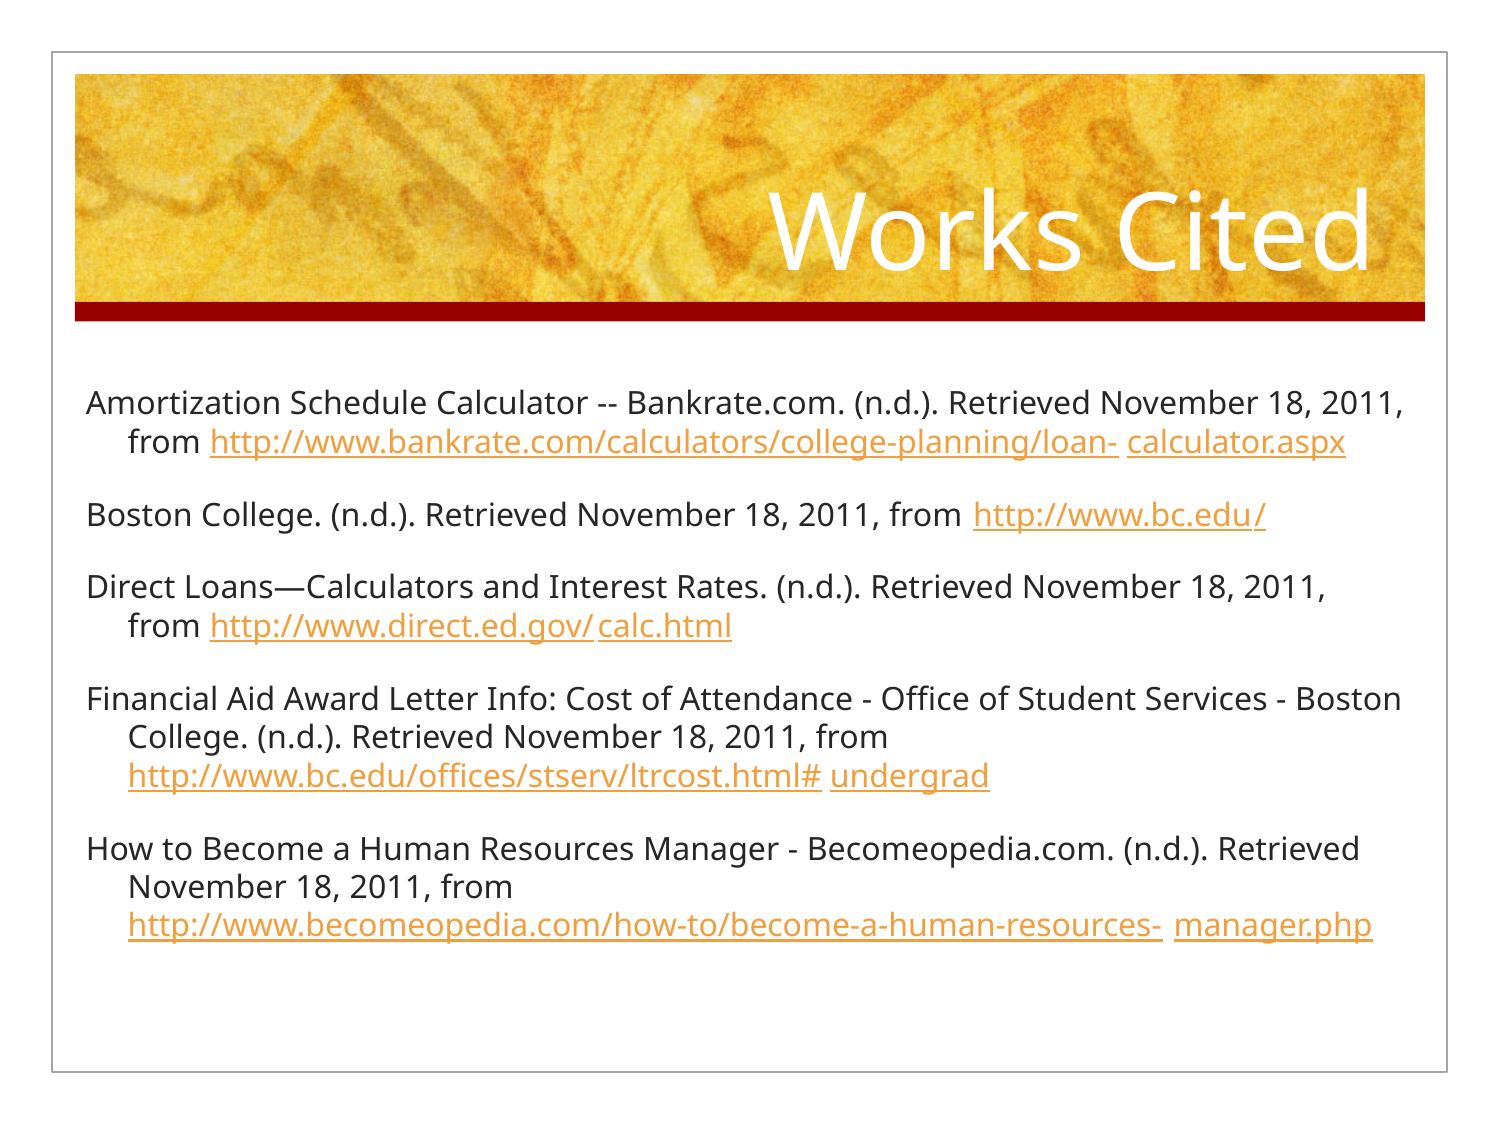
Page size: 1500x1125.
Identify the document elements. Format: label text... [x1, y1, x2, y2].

title Works Cited [108, 74, 1392, 292]
list Amortization Schedule Calculator -- Bankrate.com. (n.d.). Retrieved November 18, 2011, from http://www.bankrate.com/calculators/college-planning/loan-calculator.aspx Boston College. (n.d.). Retrieved November 18, 2011, from http://www.bc.edu/ Direct Loans—Calculators and Interest Rates. (n.d.). Retrieved November 18, 2011, from http://www.direct.ed.gov/calc.html Financial Aid Award Letter Info: Cost of Attendance - Office of Student Services - Boston College. (n.d.). Retrieved November 18, 2011, from http://www.bc.edu/offices/stserv/ltrcost.html#undergrad How to Become a Human Resources Manager - Becomeopedia.com. (n.d.). Retrieved November 18, 2011, from http://www.becomeopedia.com/how-to/become-a-human-resources-manager.php [70, 375, 1425, 1005]
picture [75, 74, 1425, 301]
